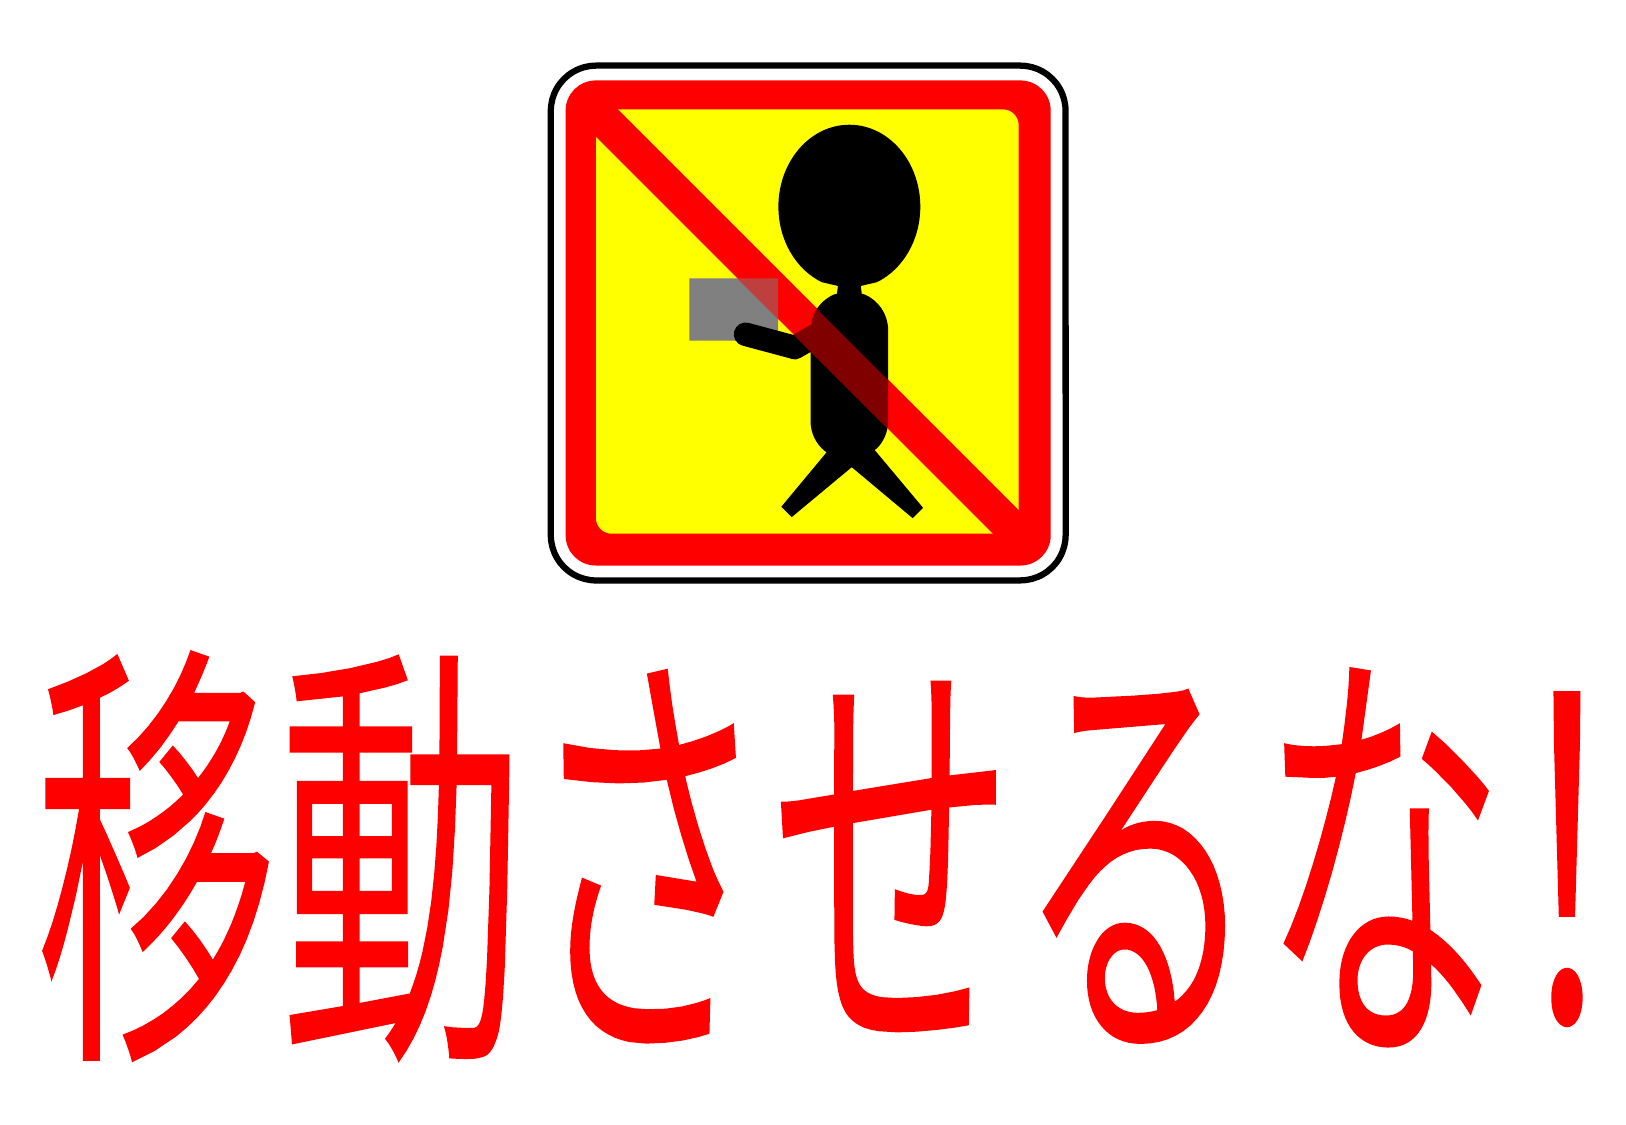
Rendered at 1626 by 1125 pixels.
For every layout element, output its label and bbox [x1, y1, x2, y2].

text_box [550, 65, 1066, 581]
